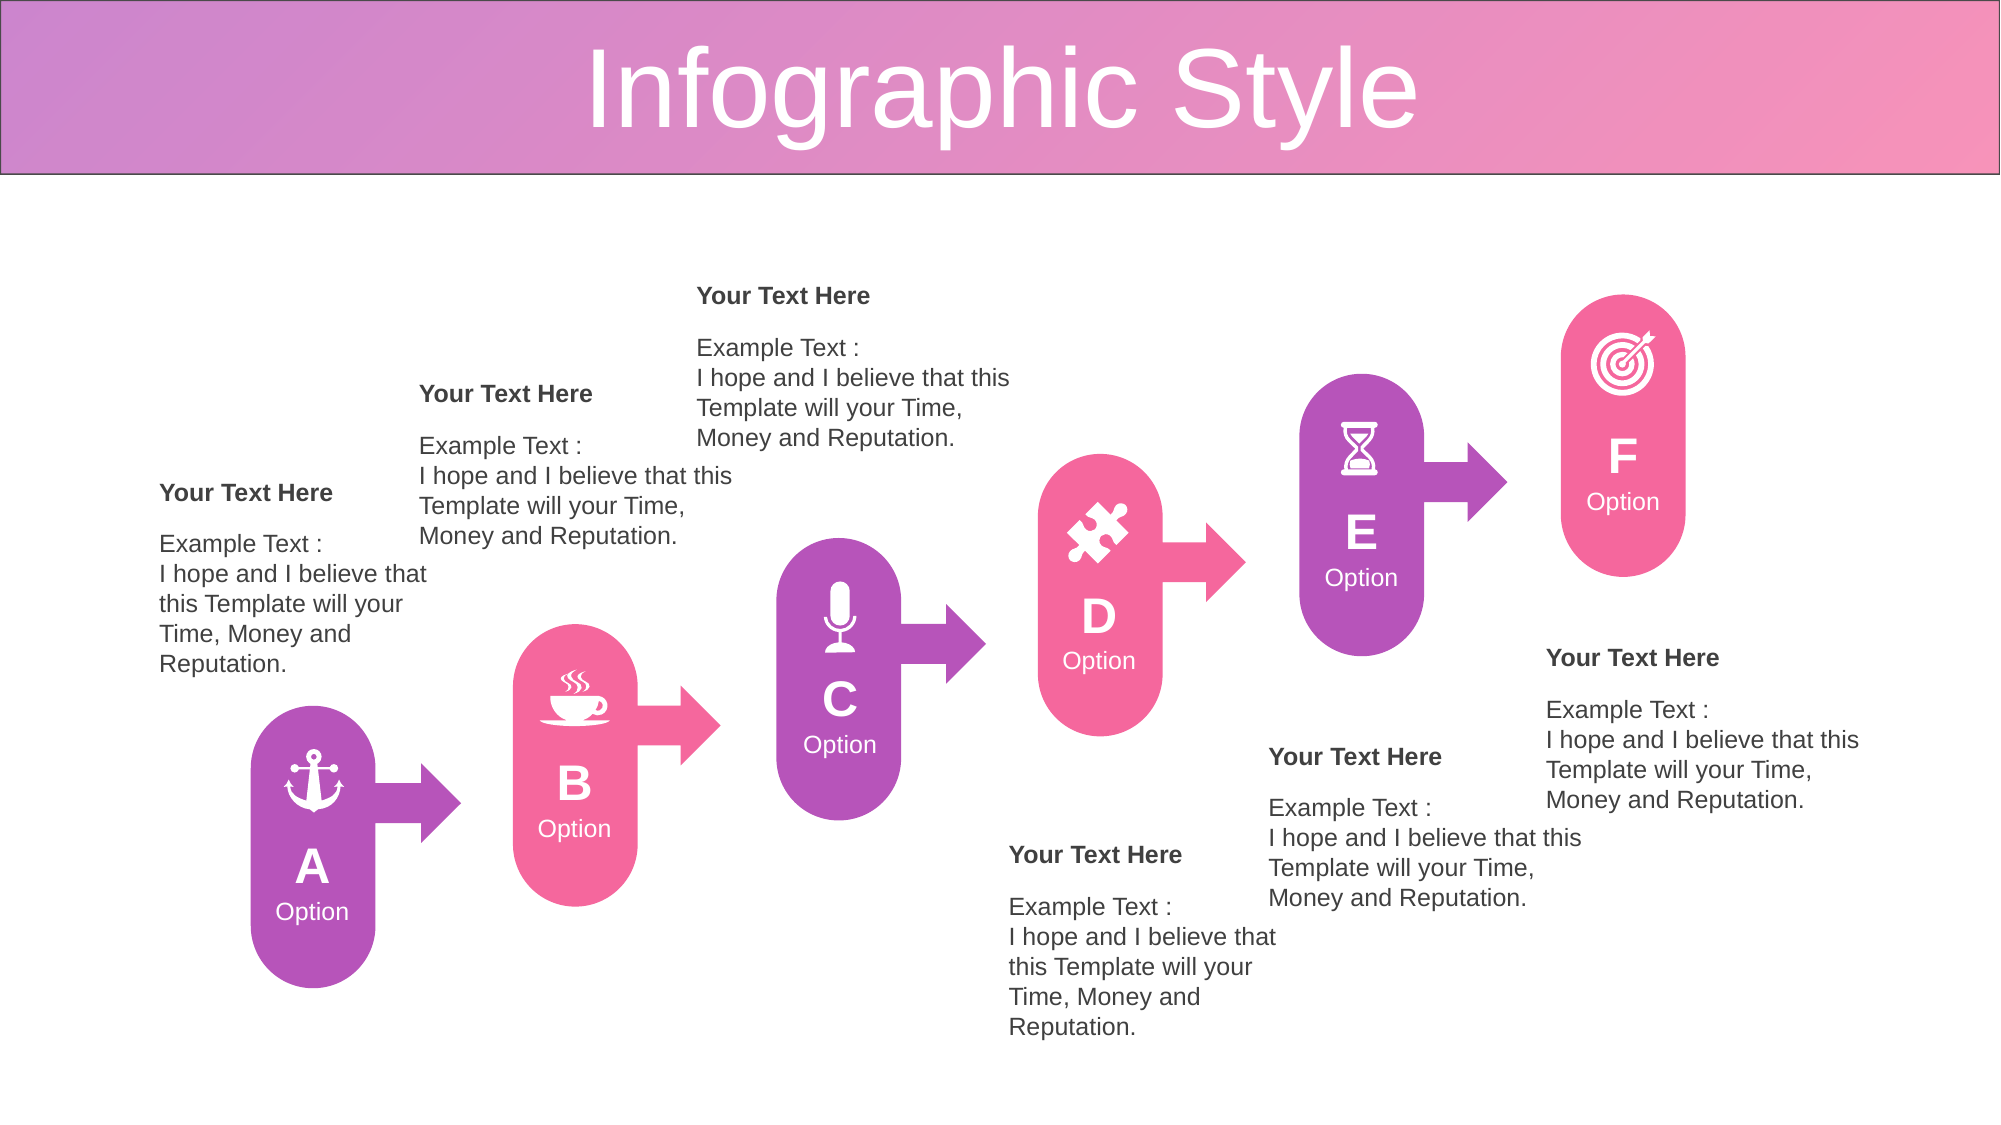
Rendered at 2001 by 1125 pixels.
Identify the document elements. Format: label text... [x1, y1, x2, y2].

text_box [822, 580, 858, 654]
list Infographic Style [53, 31, 1952, 151]
text_box [1036, 452, 1248, 738]
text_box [1046, 575, 1153, 684]
text_box [537, 668, 613, 728]
text_box [1065, 500, 1131, 566]
text_box [1298, 372, 1509, 658]
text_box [521, 742, 628, 851]
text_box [681, 271, 1038, 461]
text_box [1308, 492, 1415, 600]
text_box [1559, 293, 1687, 578]
text_box [511, 623, 723, 908]
text_box [280, 748, 347, 814]
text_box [259, 826, 366, 934]
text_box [786, 659, 894, 767]
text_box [144, 468, 483, 657]
text_box [1589, 328, 1659, 397]
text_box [1531, 634, 1888, 823]
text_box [1570, 416, 1677, 524]
text_box [1339, 420, 1379, 477]
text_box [993, 831, 1332, 1020]
text_box [775, 536, 988, 822]
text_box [404, 370, 761, 559]
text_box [1253, 732, 1610, 921]
text_box [249, 704, 463, 990]
